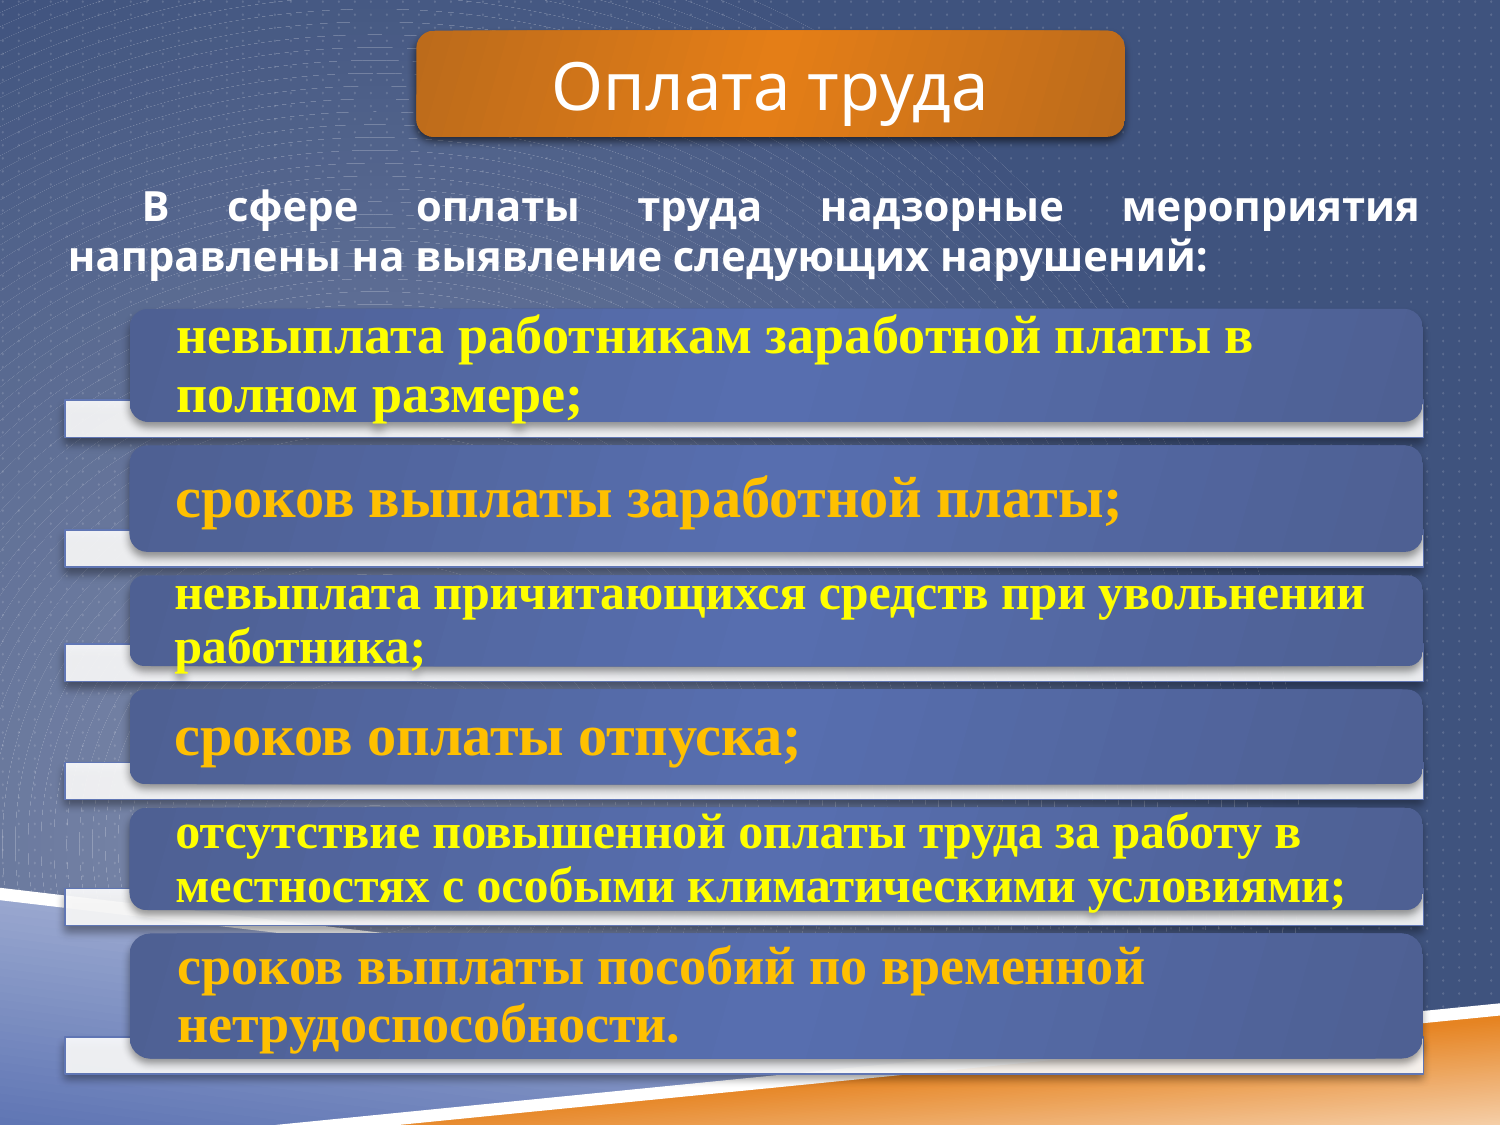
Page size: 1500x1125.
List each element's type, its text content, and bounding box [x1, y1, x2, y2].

text_box В сфере оплаты труда надзорные мероприятия направлены на выявление следующих нарушений: [53, 172, 1436, 288]
text_box Оплата труда [416, 30, 1126, 137]
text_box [64, 288, 1424, 1095]
